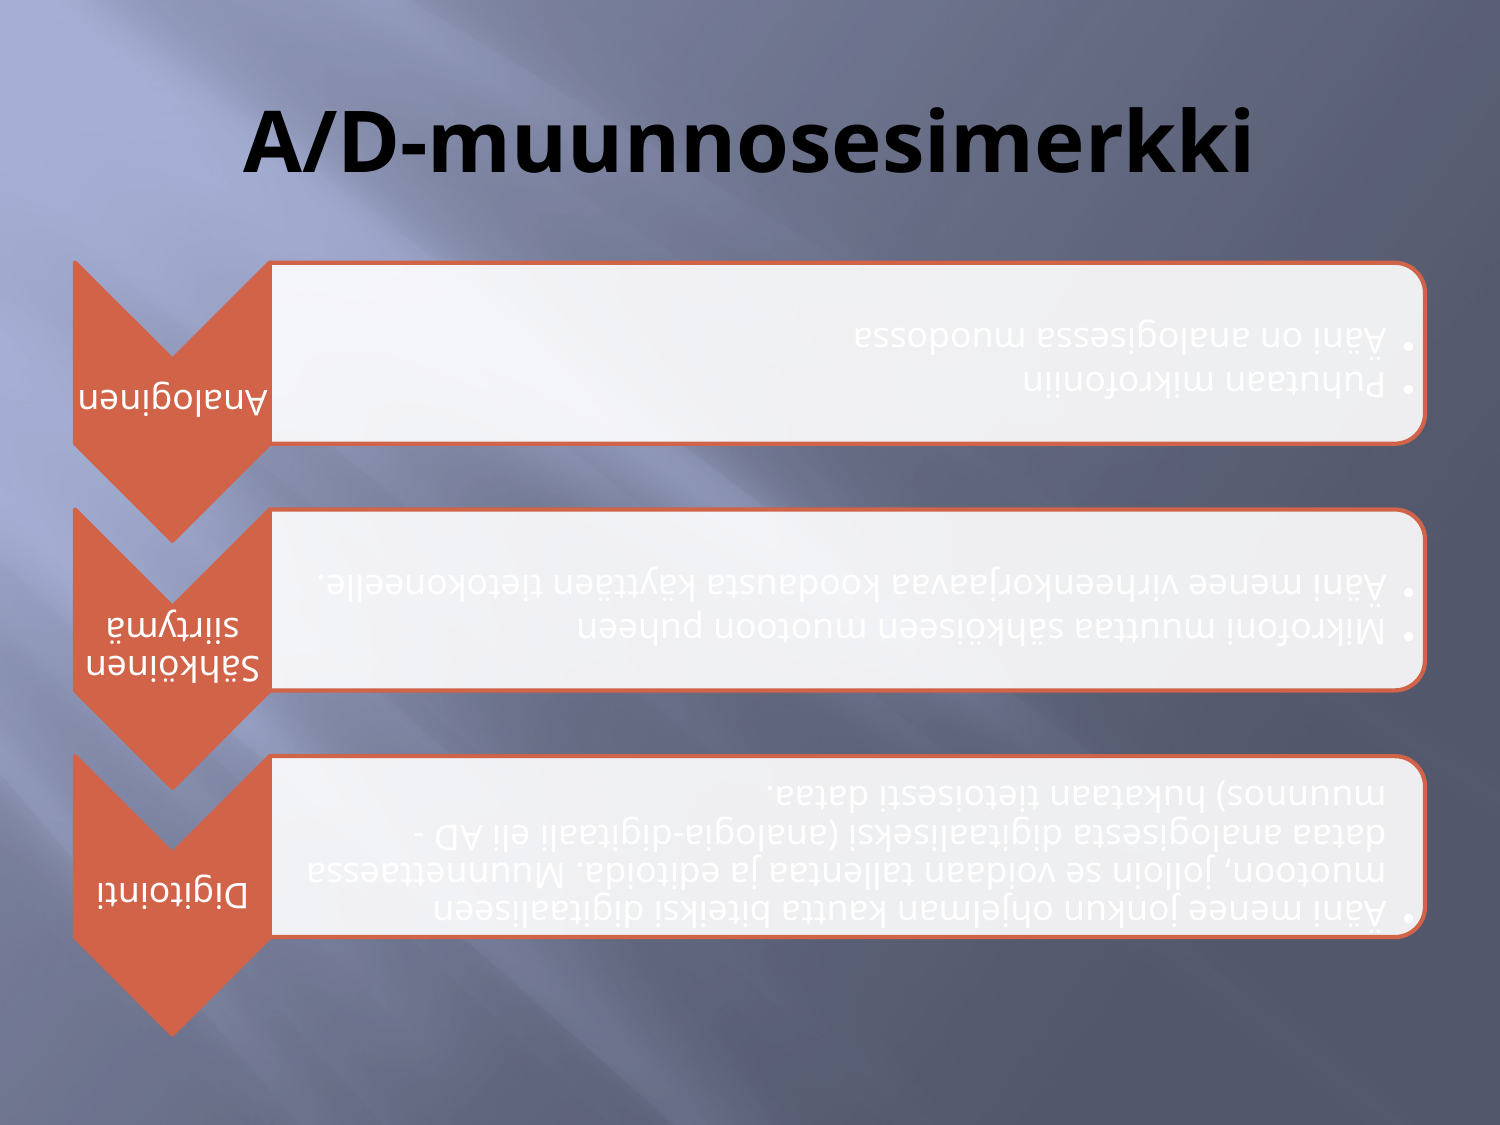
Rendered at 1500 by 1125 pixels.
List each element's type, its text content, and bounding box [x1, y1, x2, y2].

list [74, 262, 1426, 1036]
title A/D-muunnosesimerkki [75, 45, 1425, 233]
